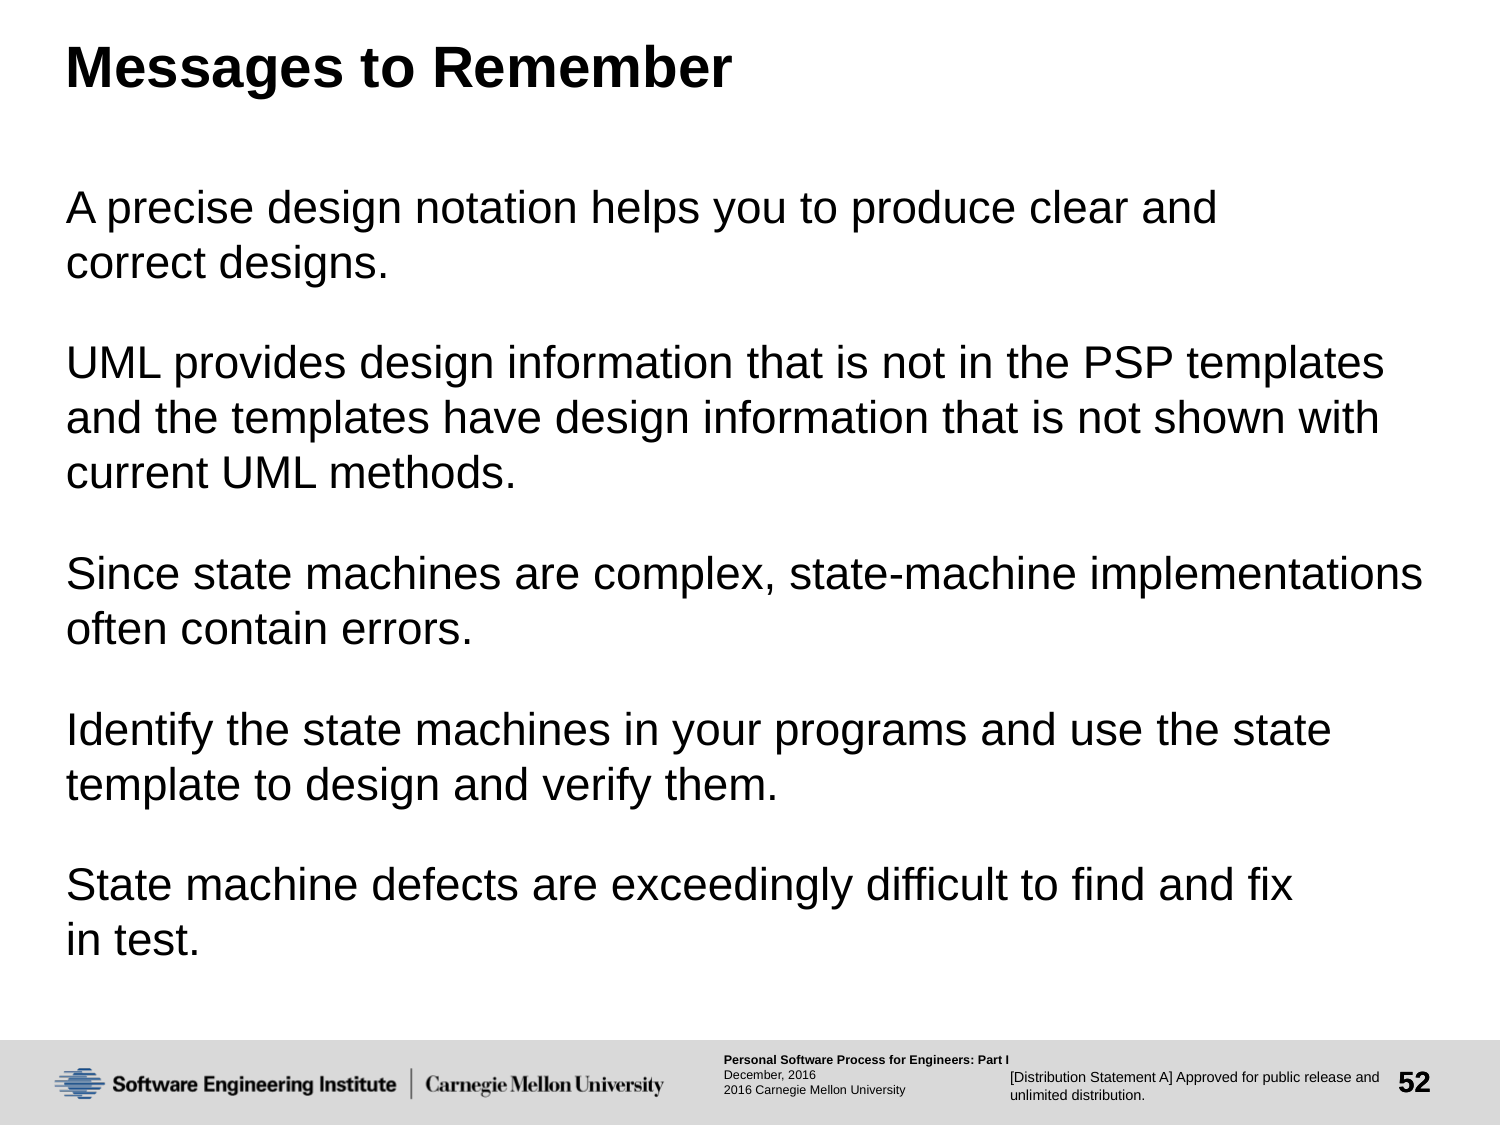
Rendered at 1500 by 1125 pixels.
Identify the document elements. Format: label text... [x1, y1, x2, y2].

list A precise design notation helps you to produce clear and correct designs. UML provides design information that is not in the PSP templates and the templates have design information that is not shown with current UML methods. Since state machines are complex, state-machine implementations often contain errors. Identify the state machines in your programs and use the state template to design and verify them. State machine defects are exceedingly difficult to find and fix in test. [65, 177, 1431, 1000]
title Messages to Remember [65, 37, 1313, 148]
picture [46, 1061, 673, 1104]
